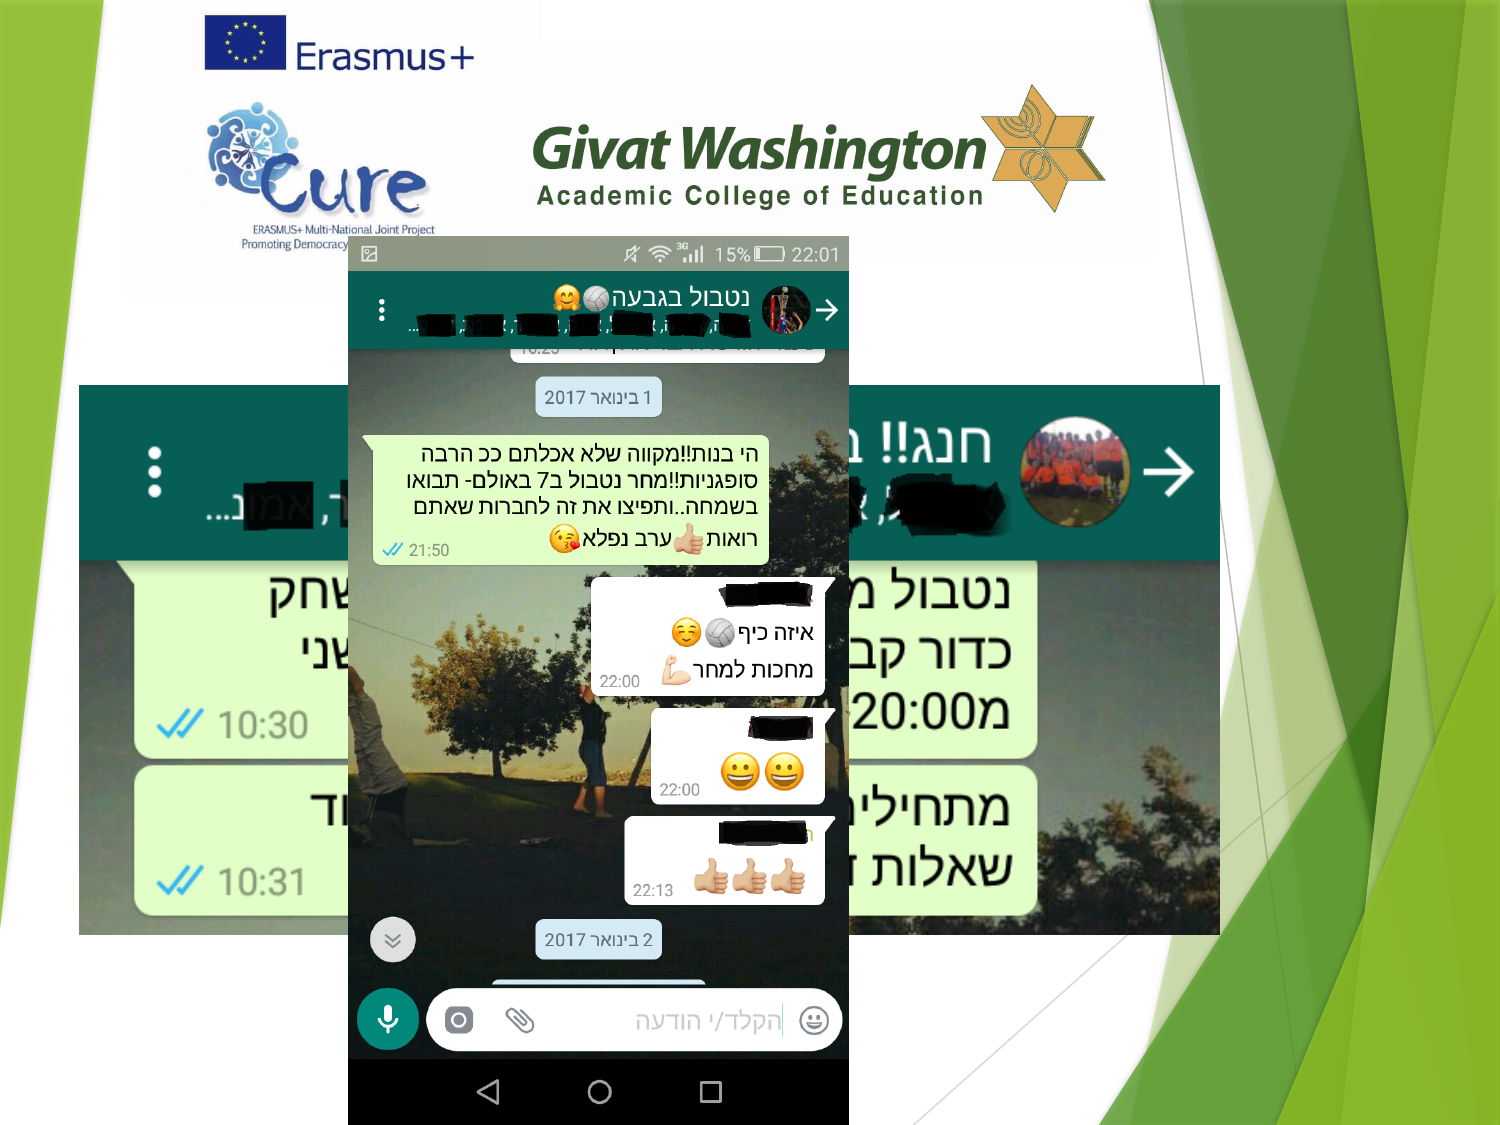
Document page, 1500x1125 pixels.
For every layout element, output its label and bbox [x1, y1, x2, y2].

text_box [123, 0, 1153, 297]
picture [1153, 37, 1164, 251]
picture [78, 235, 1220, 1125]
